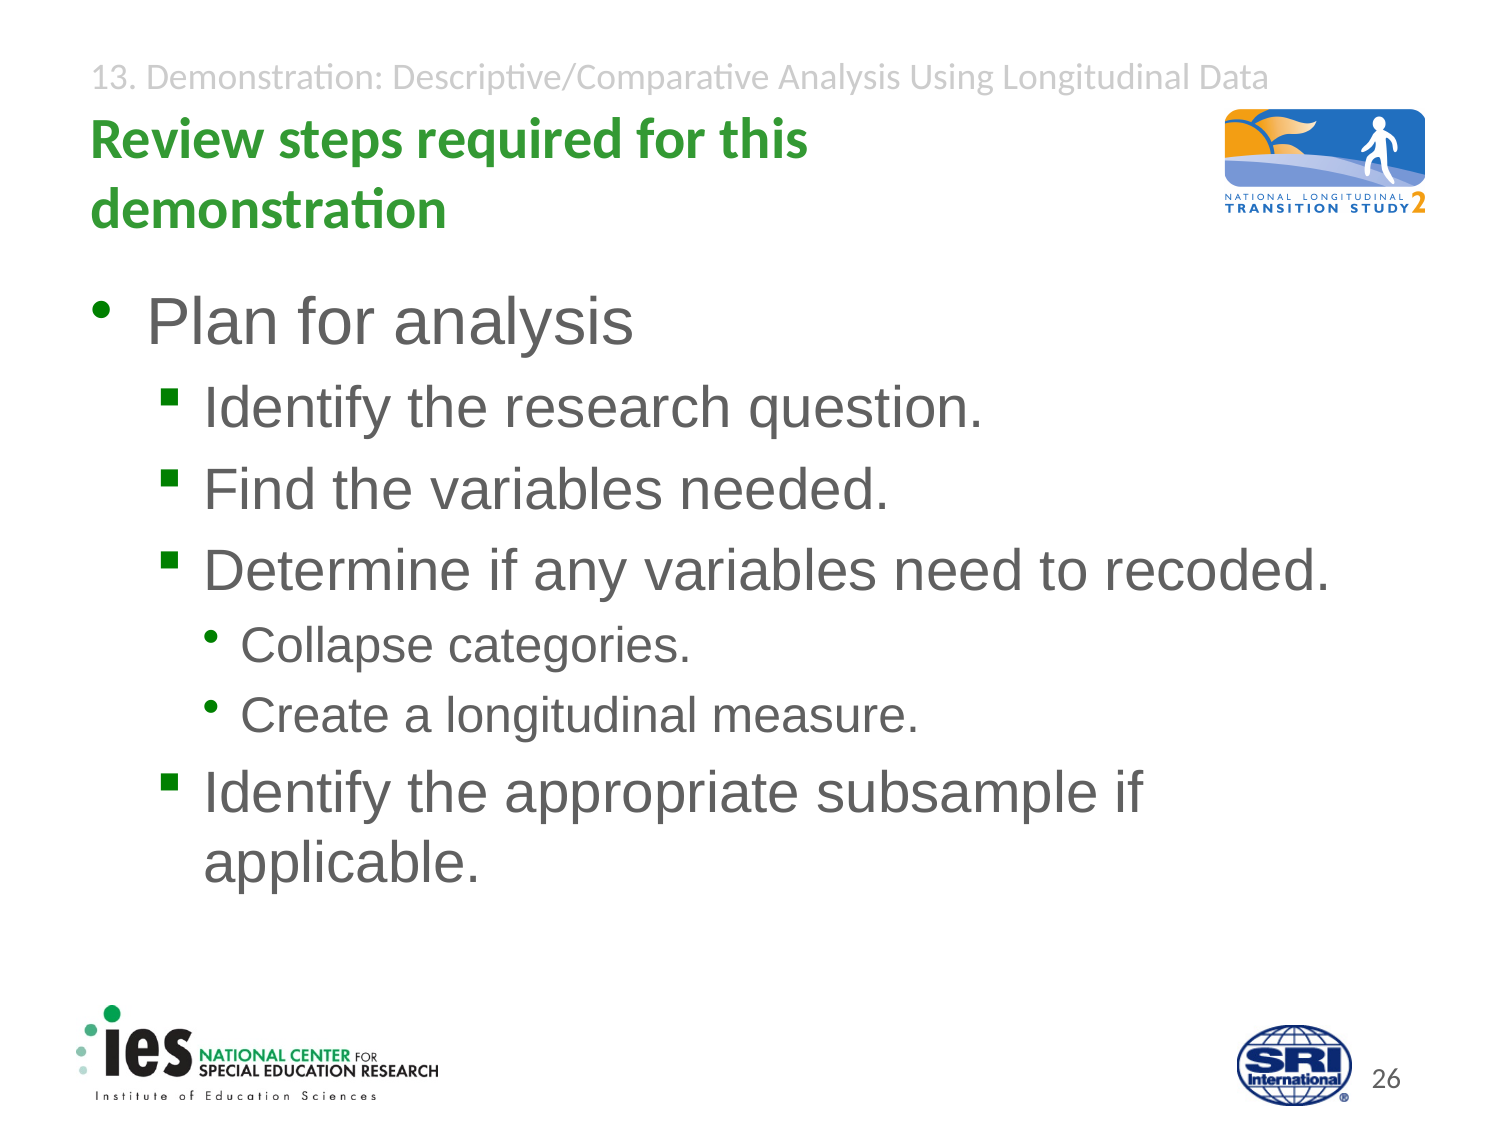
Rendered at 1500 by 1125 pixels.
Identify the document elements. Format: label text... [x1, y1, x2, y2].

title Review steps required for this demonstration [74, 103, 1426, 238]
list Plan for analysis Identify the research question. Find the variables needed. Determine if any variables need to recoded. Collapse categories. Create a longitudinal measure. Identify the appropriate subsample if applicable. [74, 269, 1426, 1013]
slide_number 25 [1312, 1051, 1417, 1125]
picture [1237, 1025, 1352, 1106]
picture [76, 1013, 438, 1100]
